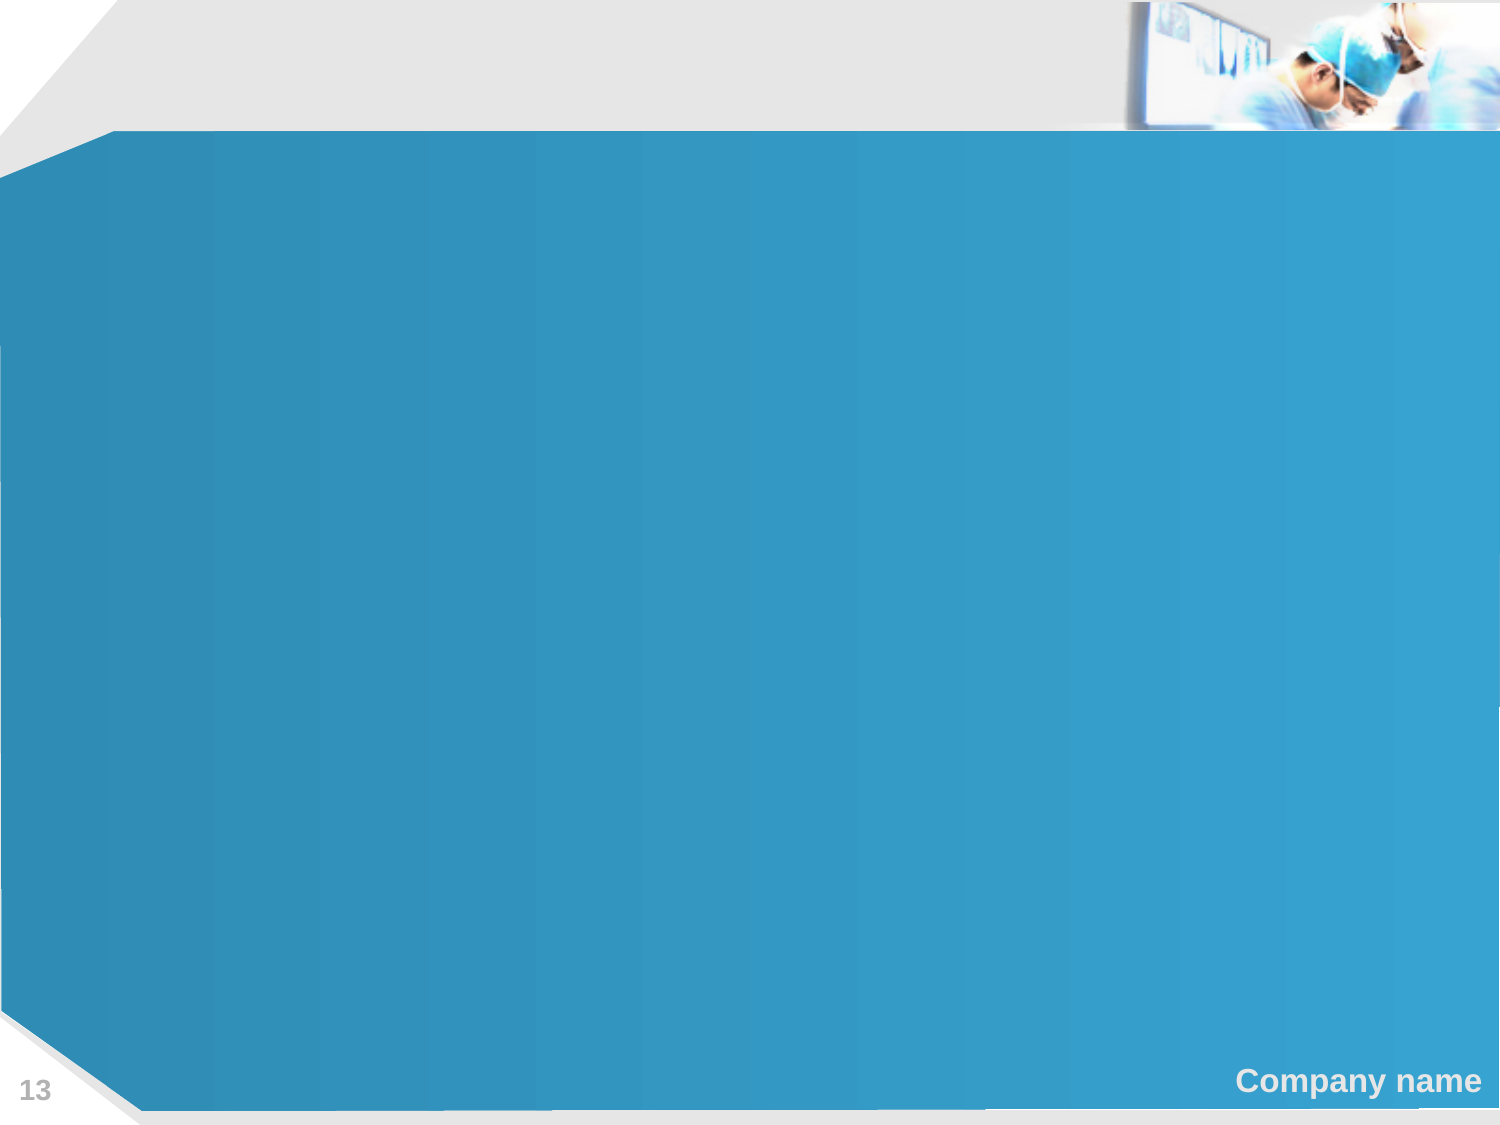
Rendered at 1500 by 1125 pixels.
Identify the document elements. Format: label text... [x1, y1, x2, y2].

picture [117, 0, 1500, 131]
slide_number 13 [0, 1063, 67, 1125]
